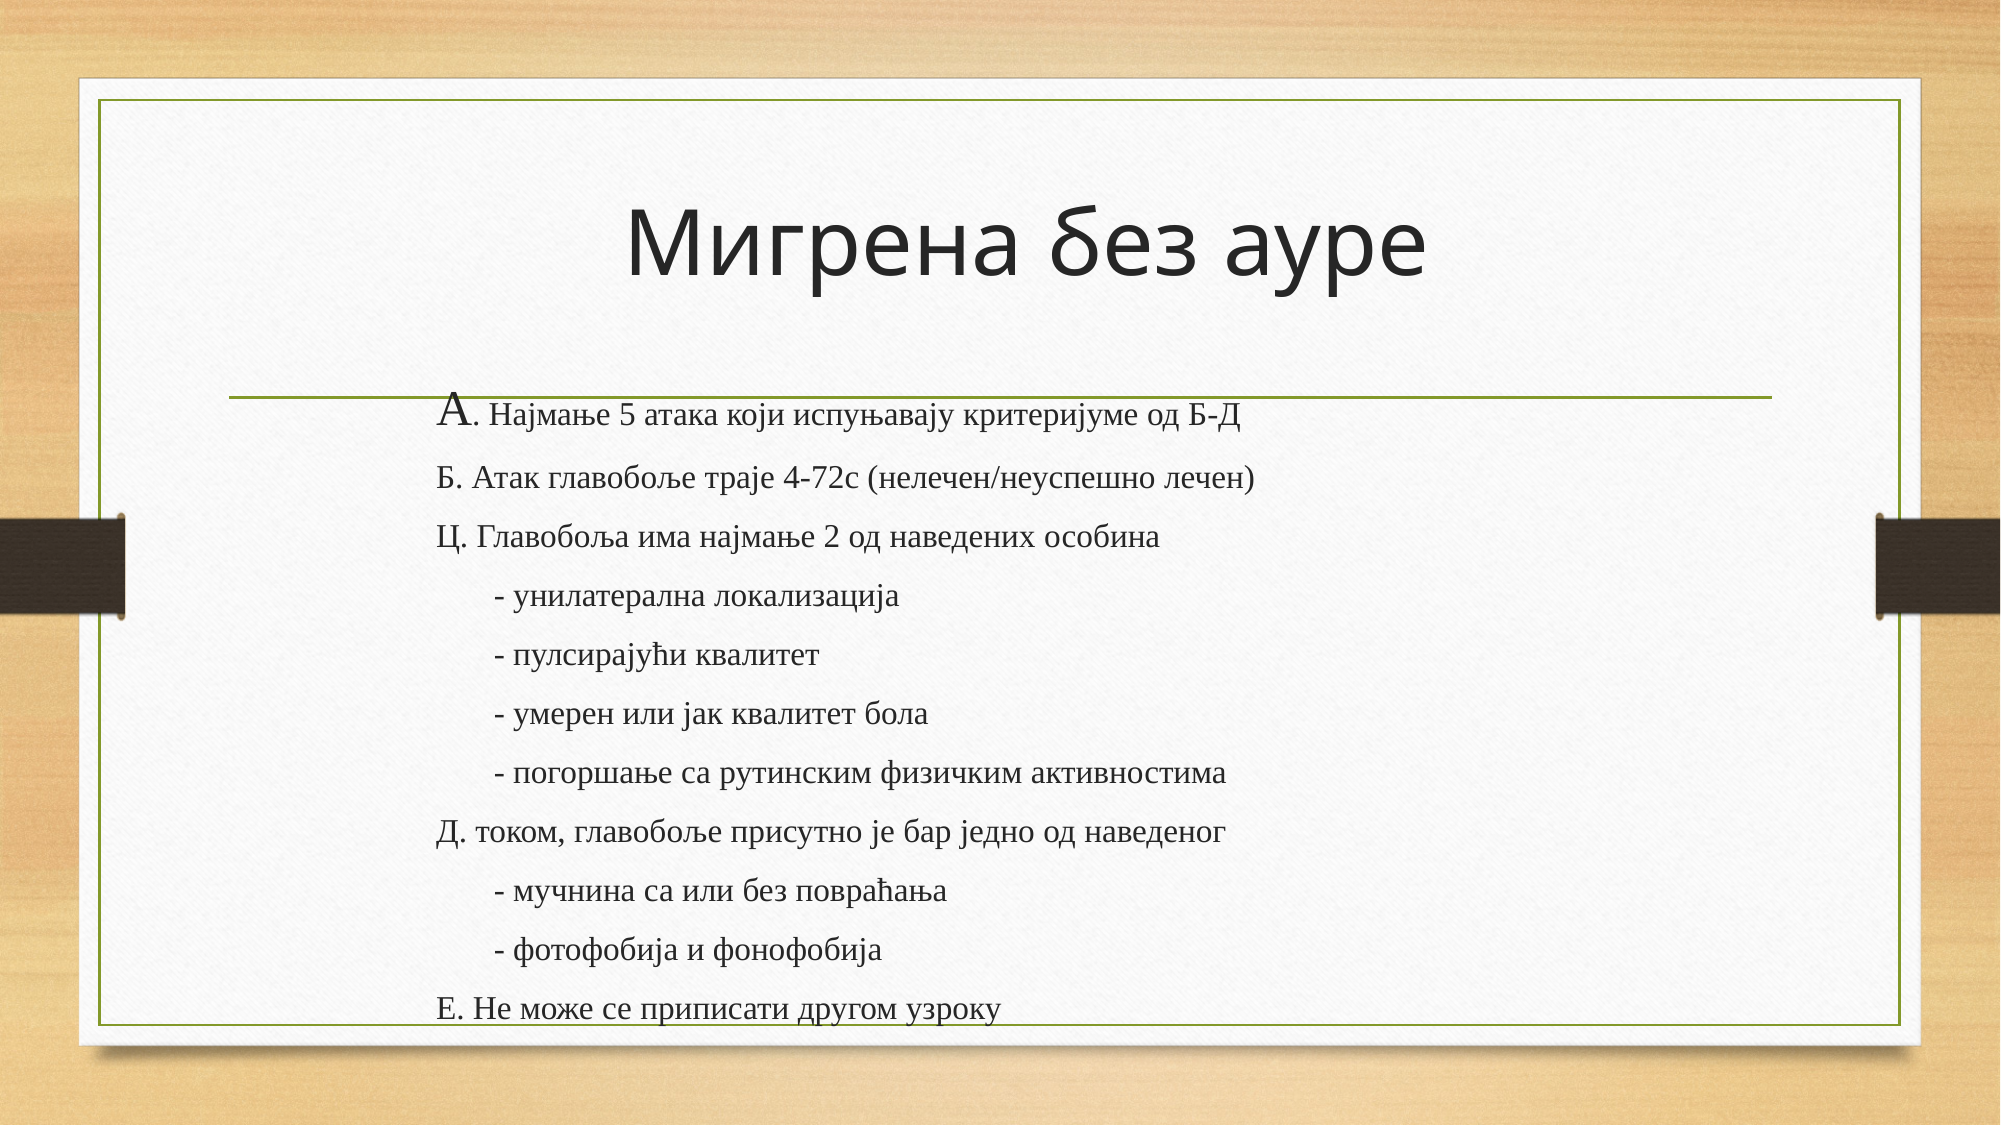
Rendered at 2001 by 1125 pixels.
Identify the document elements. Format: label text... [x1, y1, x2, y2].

title Мигрена без ауре [339, 148, 1715, 329]
picture [0, 0, 2001, 1125]
list А. Најмање 5 атака који испуњавају критеријуме од Б-Д Б. Атак главобоље траје 4-72с (нелечен/неуспешно лечен) Ц. Главобоља има најмање 2 од наведених особина - унилатерална локализација - пулсирајући квалитет - умерен или јак квалитет бола - погоршање са рутинским физичким активностима Д. током, главобоље присутно је бар једно од наведеног - мучнина са или без повраћања - фотофобија и фонофобија Е. Не може се приписати другом узроку [421, 368, 1715, 1125]
